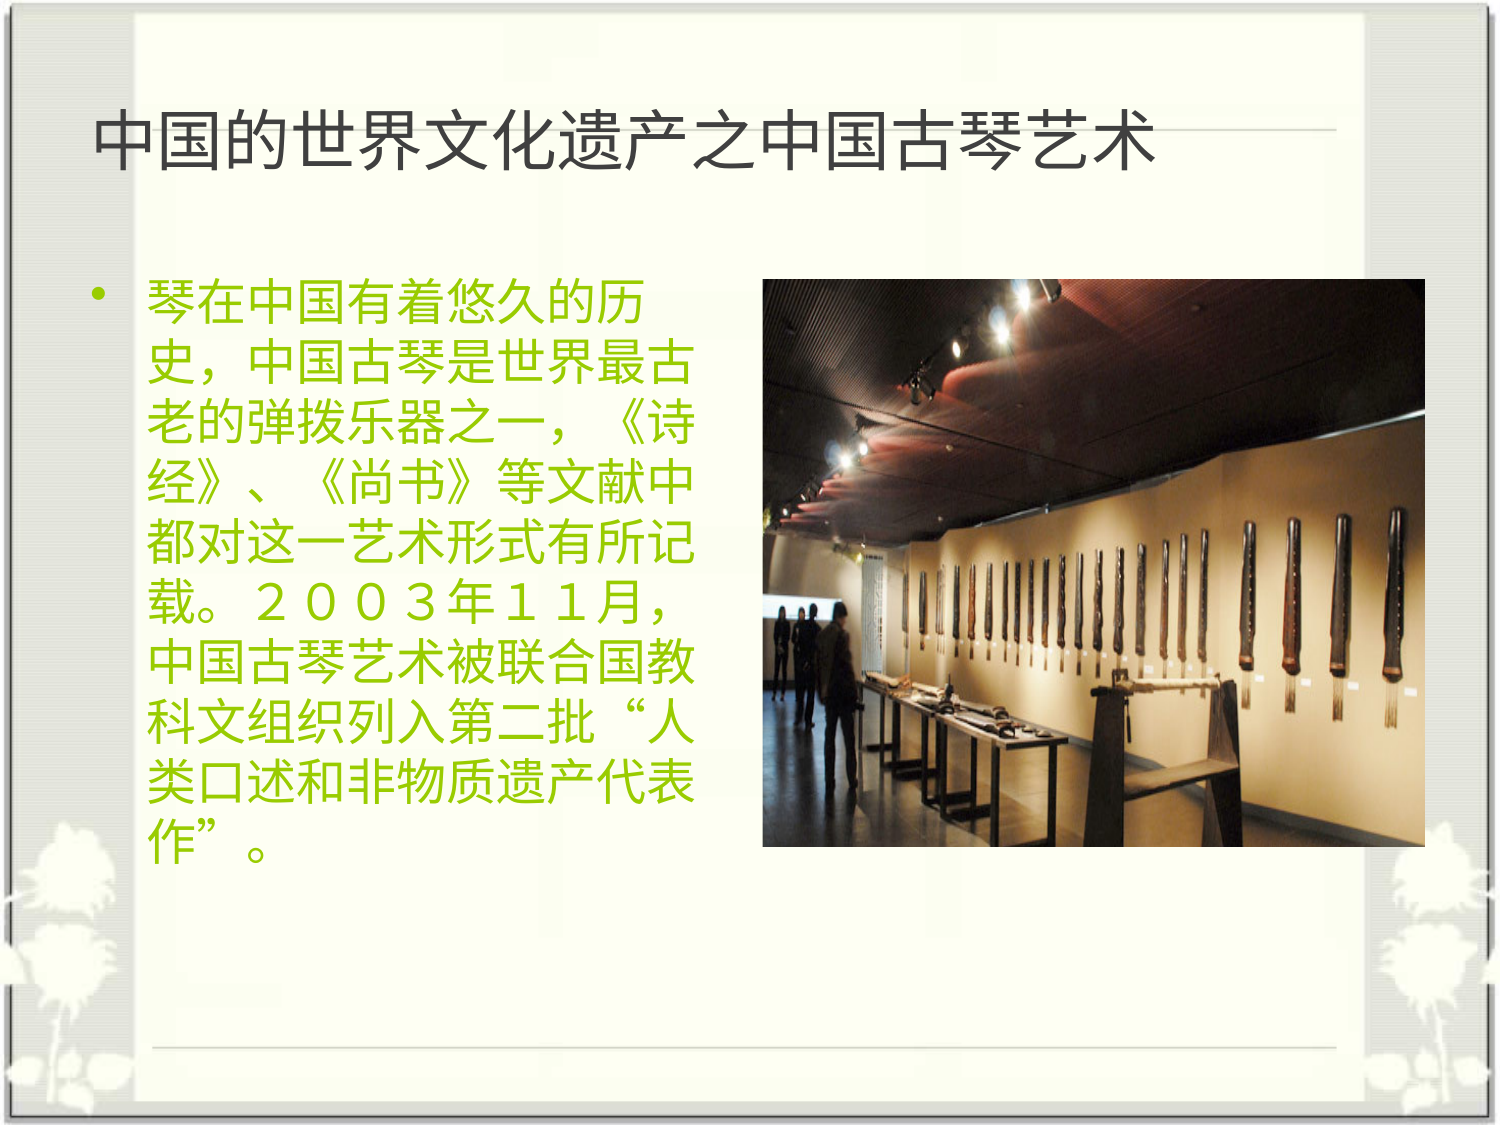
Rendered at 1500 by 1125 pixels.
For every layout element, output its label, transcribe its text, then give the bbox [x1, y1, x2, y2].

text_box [762, 279, 1425, 846]
list 琴在中国有着悠久的历史，中国古琴是世界最古老的弹拨乐器之一，《诗经》、《尚书》等文献中都对这一艺术形式有所记载。２００３年１１月，中国古琴艺术被联合国教科文组织列入第二批“人类口述和非物质遗产代表作”。 [74, 262, 738, 1006]
title 中国的世界文化遗产之中国古琴艺术 [74, 44, 1426, 233]
picture [0, 0, 1500, 1125]
